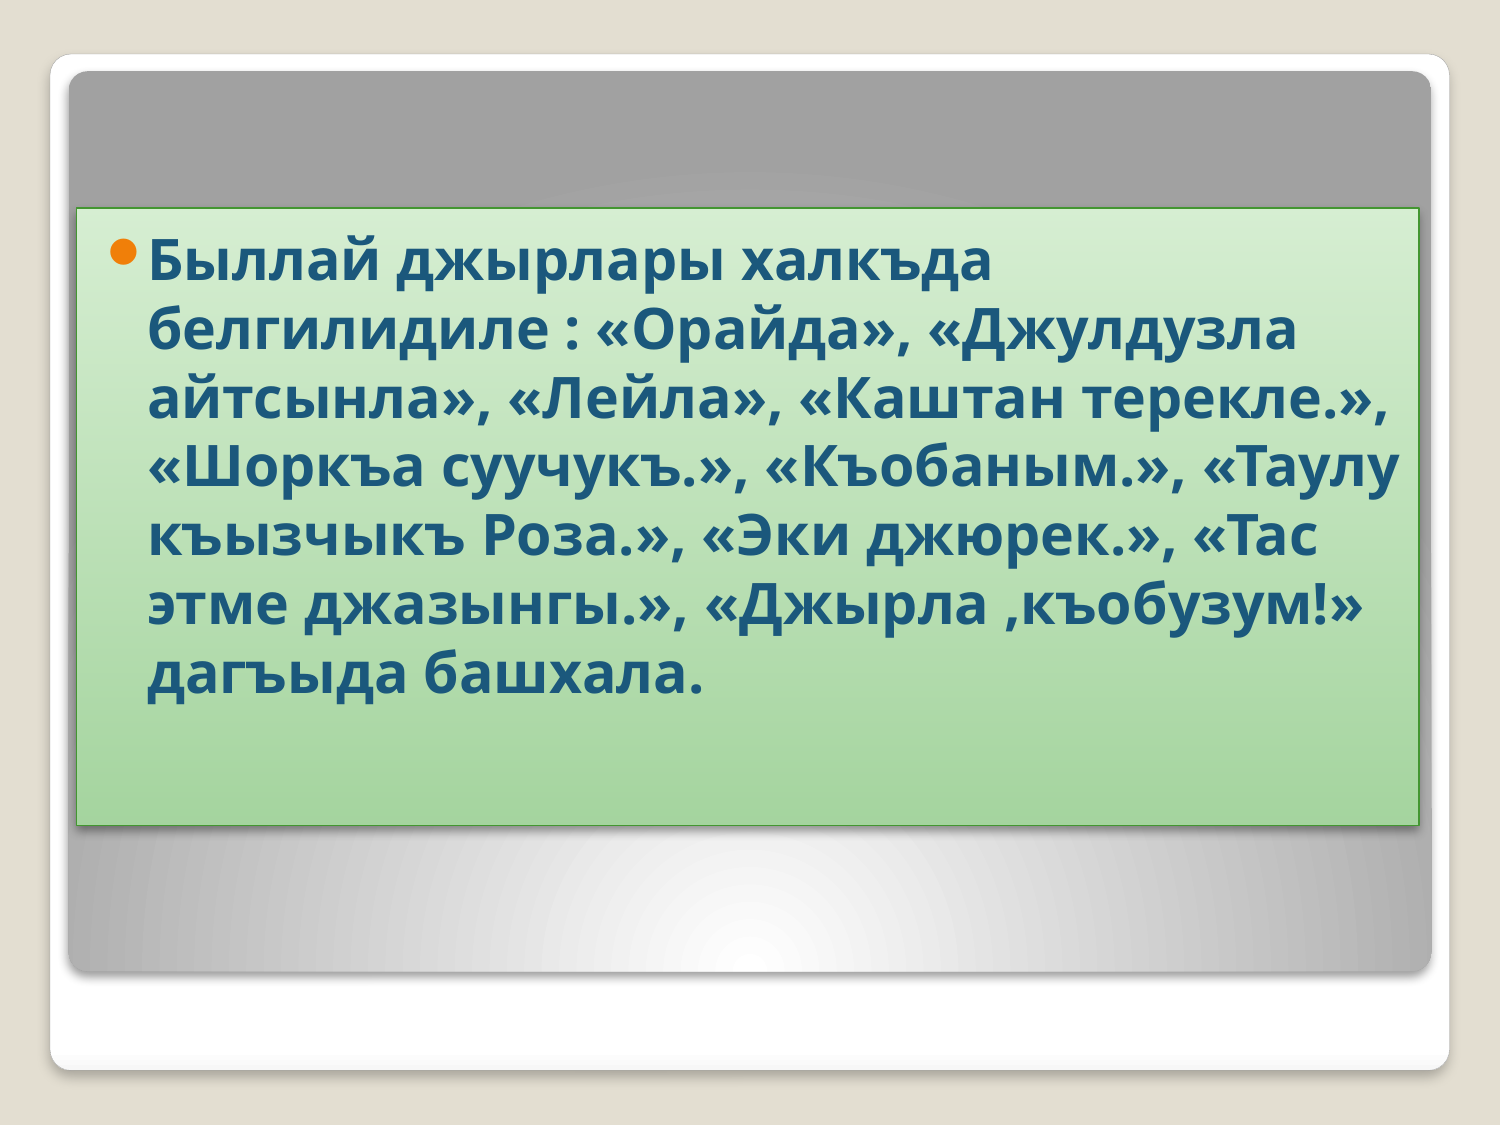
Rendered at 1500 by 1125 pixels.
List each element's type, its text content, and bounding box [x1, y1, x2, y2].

list Быллай джырлары халкъда белгилидиле : «Орайда», «Джулдузла айтсынла», «Лейла», «Каштан терекле.», «Шоркъа суучукъ.», «Къобаным.», «Таулу къызчыкъ Роза.», «Эки джюрек.», «Тас этме джазынгы.», «Джырла ,къобузум!» дагъыда башхала. [76, 207, 1420, 826]
